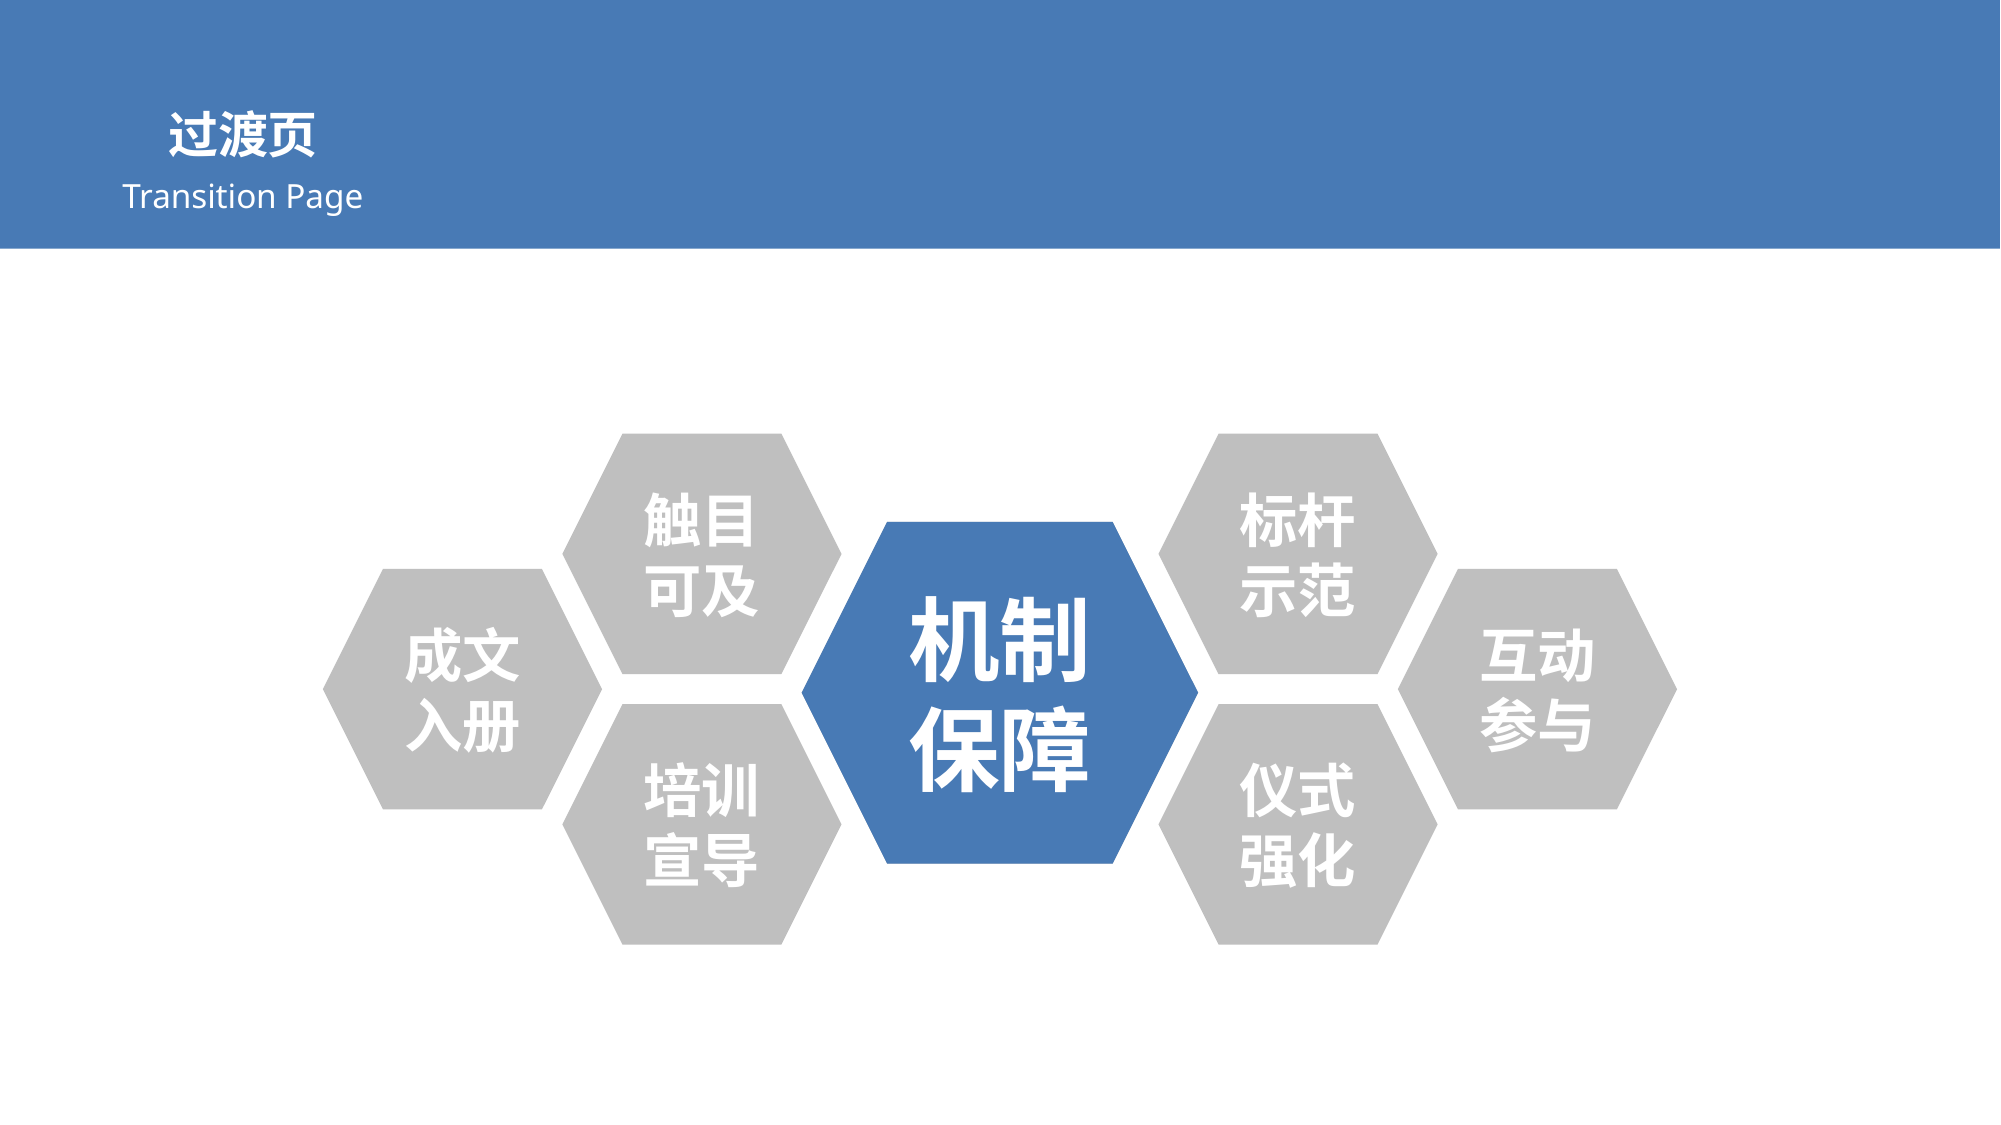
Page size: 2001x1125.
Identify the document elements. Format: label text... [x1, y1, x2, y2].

text_box 机制 保障 [800, 520, 1200, 865]
